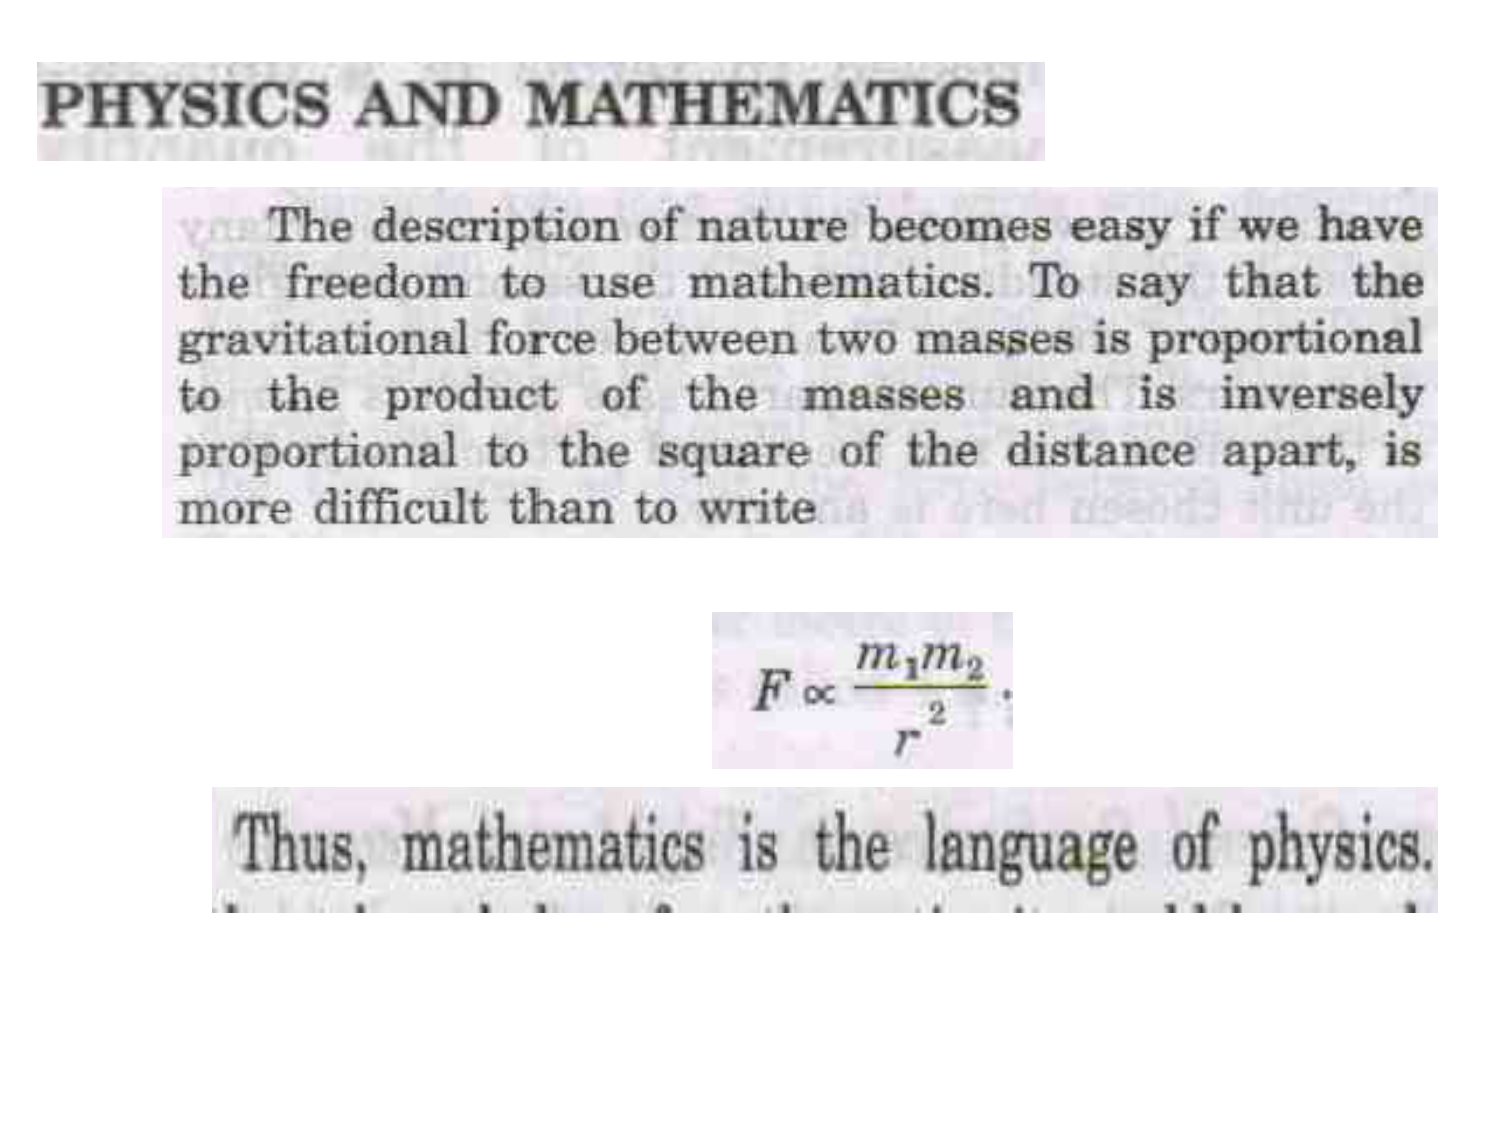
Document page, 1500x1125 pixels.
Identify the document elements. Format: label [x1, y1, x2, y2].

picture [712, 612, 1013, 769]
picture [37, 62, 1045, 162]
picture [212, 787, 1438, 913]
picture [162, 187, 1438, 538]
